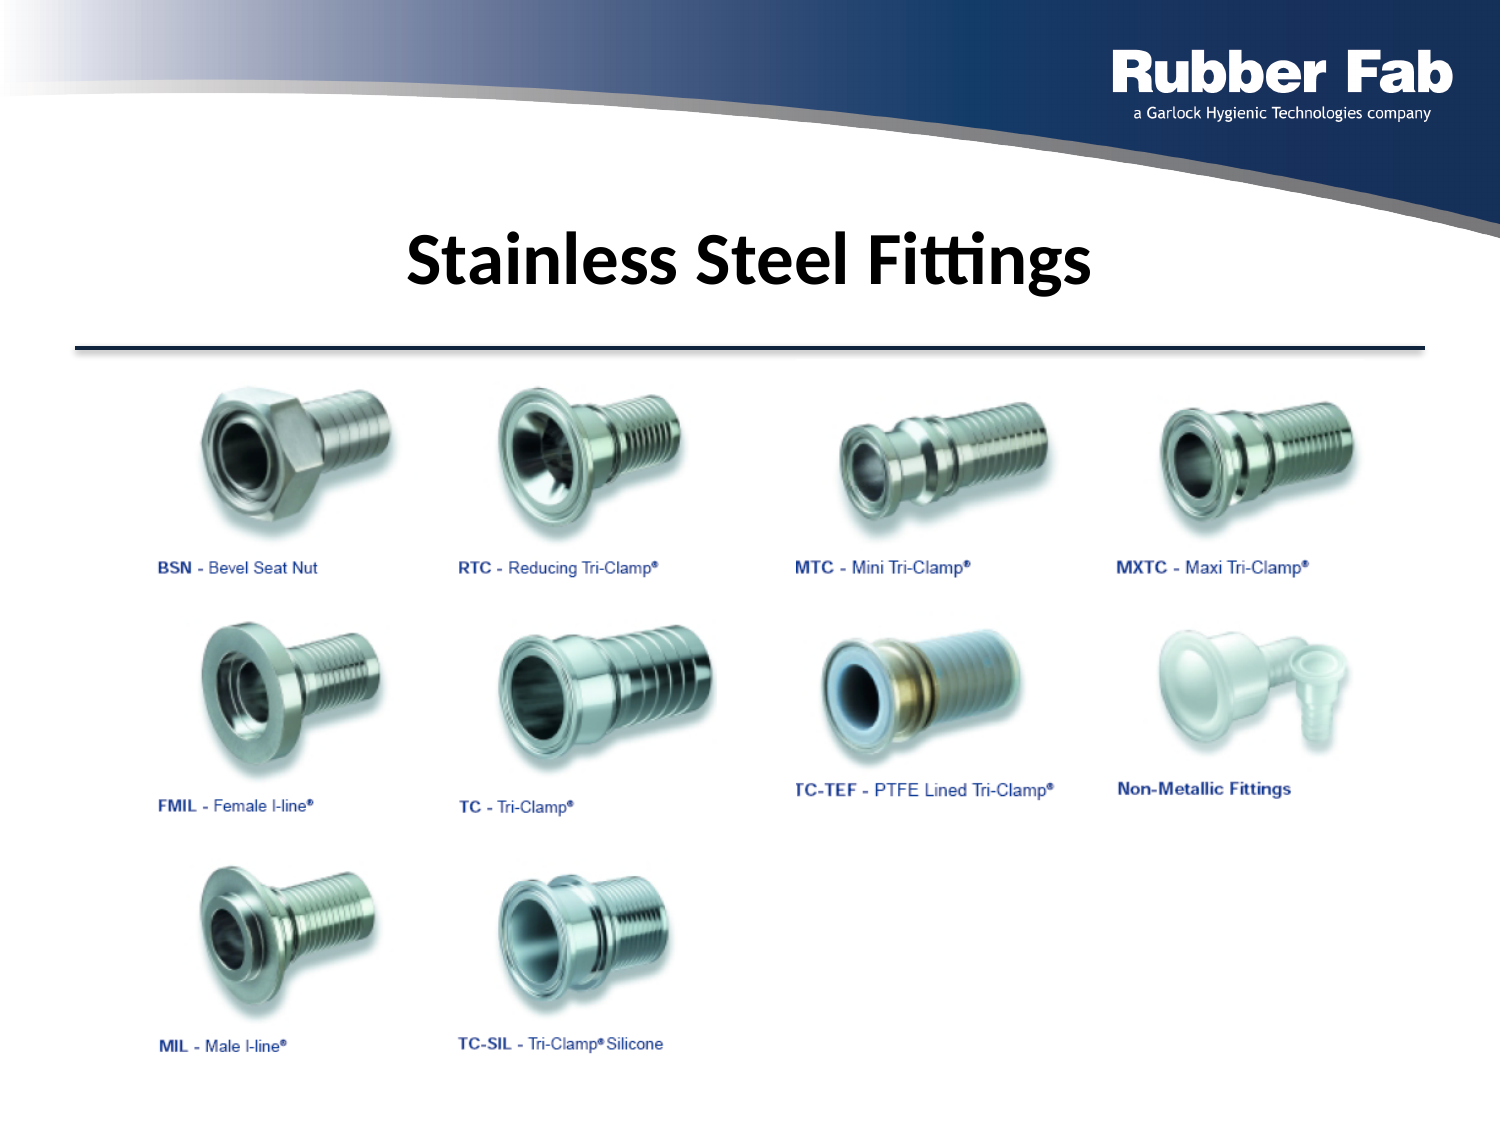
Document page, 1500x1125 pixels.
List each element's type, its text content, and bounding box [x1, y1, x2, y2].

title Stainless Steel Fittings [75, 160, 1425, 349]
picture [0, 0, 1500, 240]
picture [795, 359, 1365, 832]
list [147, 376, 718, 1062]
